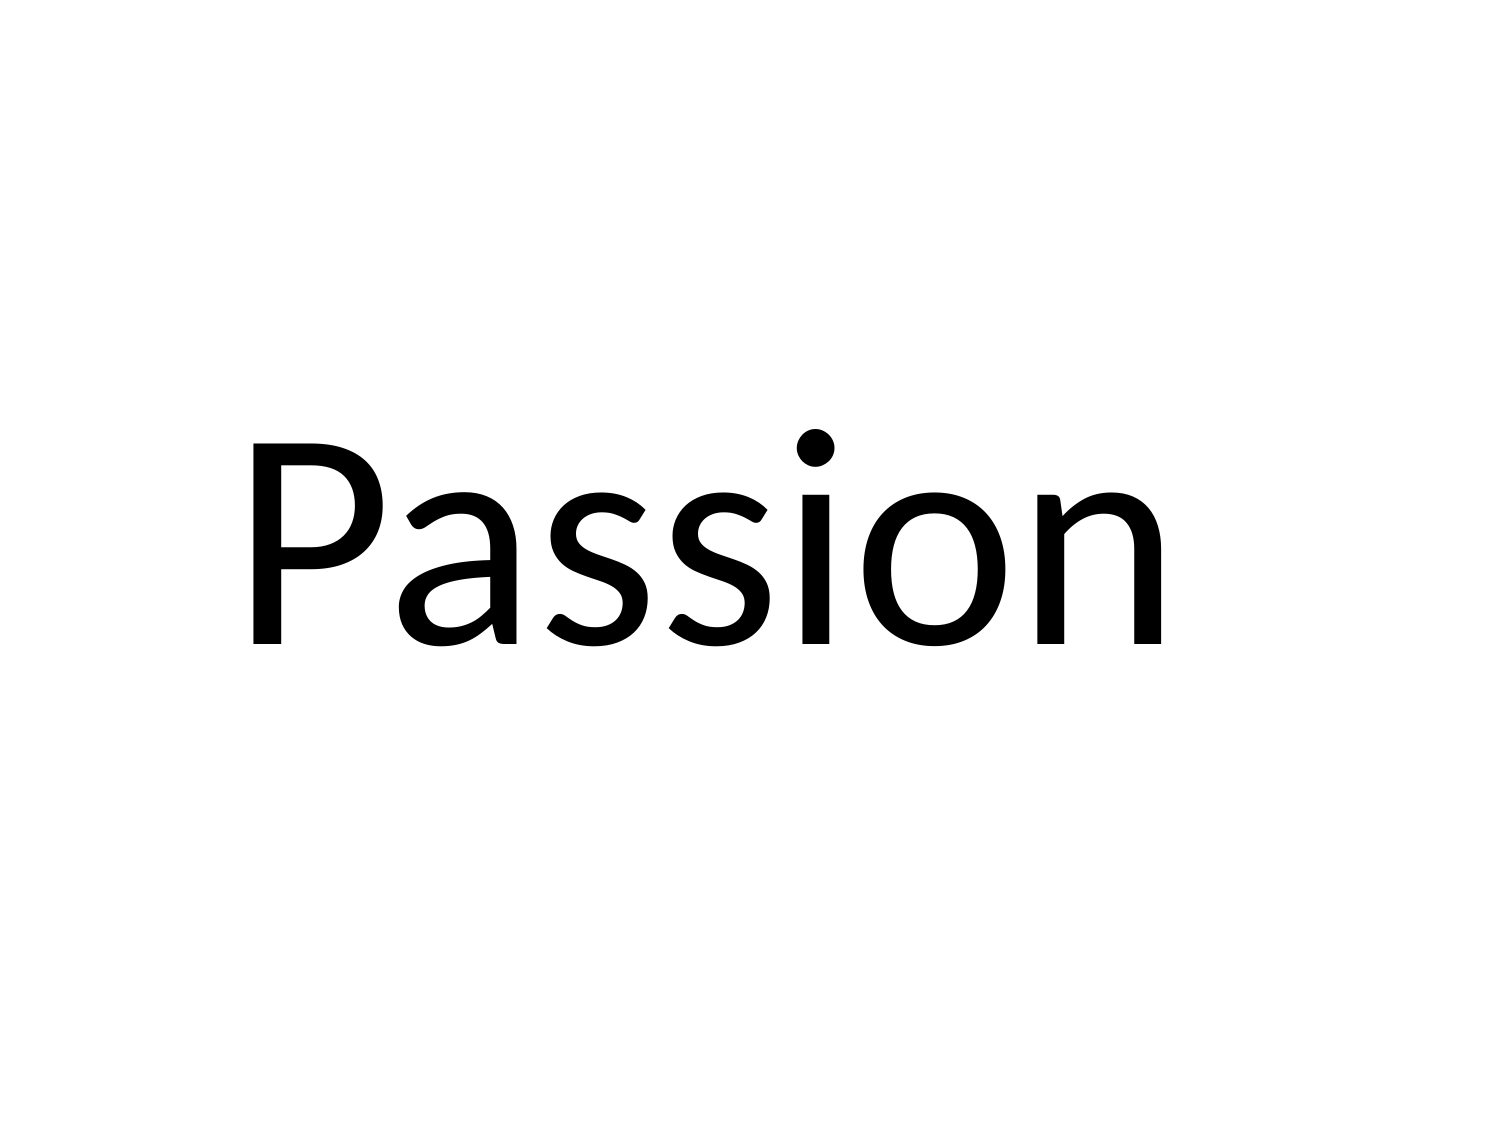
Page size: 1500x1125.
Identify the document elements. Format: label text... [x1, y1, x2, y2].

text_box Passion [217, 324, 1197, 715]
